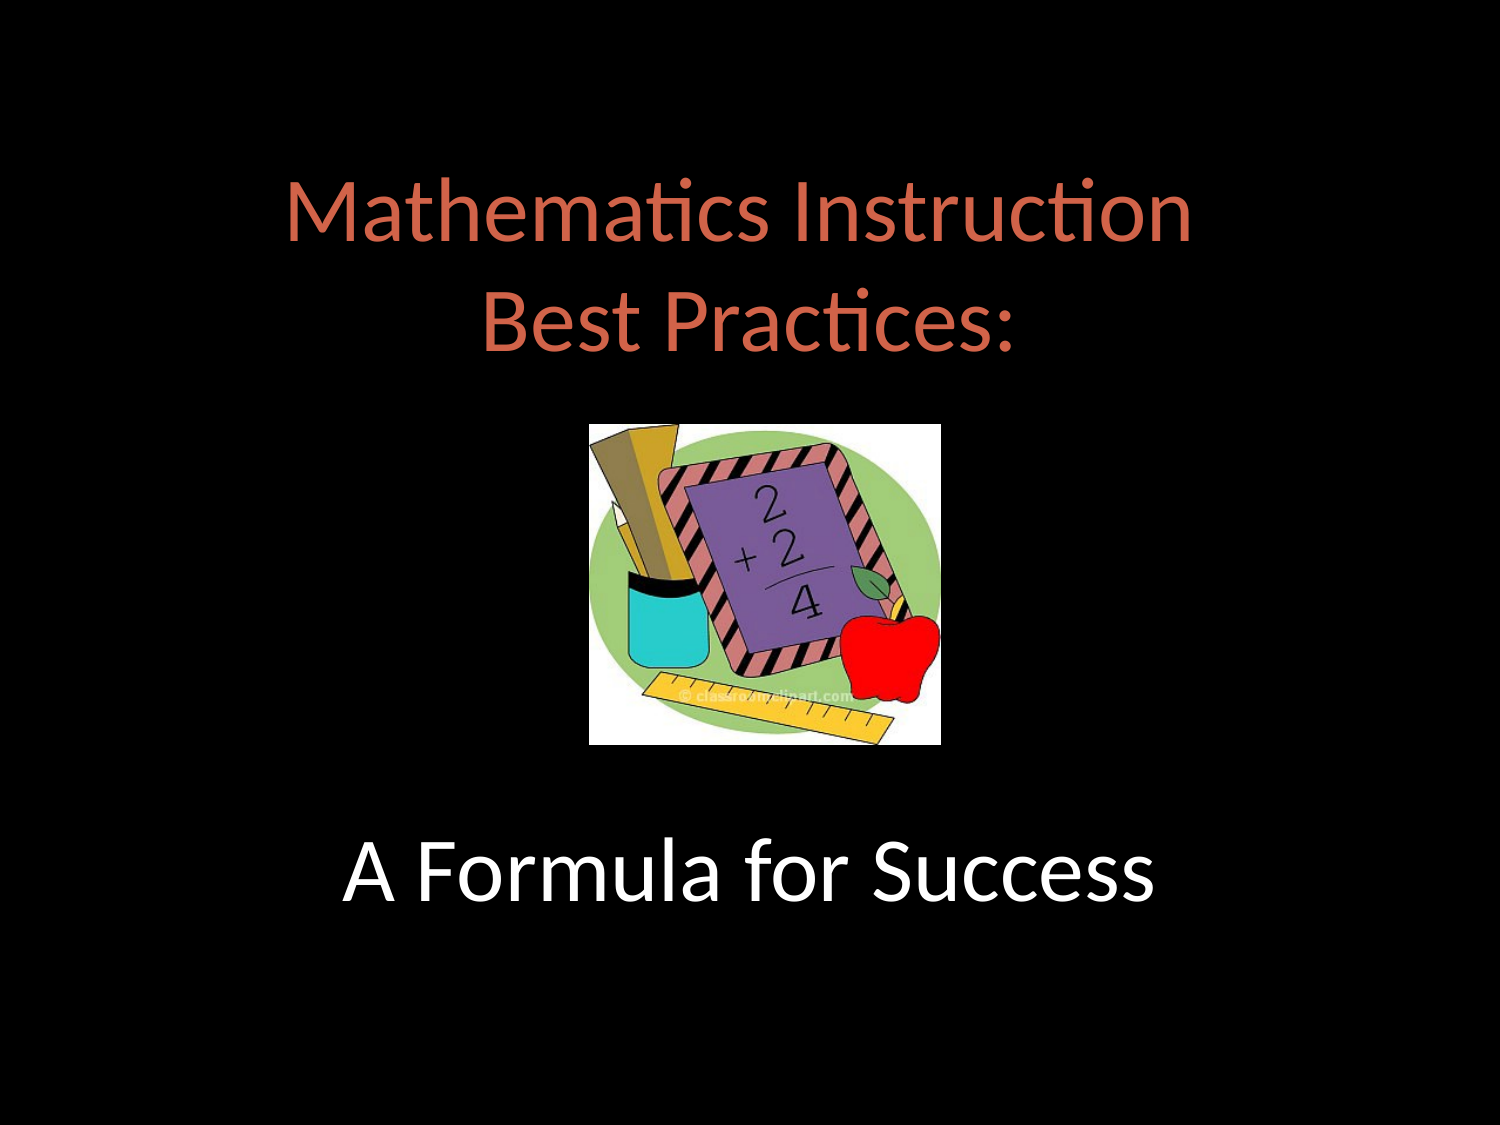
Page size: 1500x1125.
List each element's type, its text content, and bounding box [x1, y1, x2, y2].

title Mathematics Instruction Best Practices: A Formula for Success [112, 86, 1388, 983]
picture [589, 424, 941, 745]
